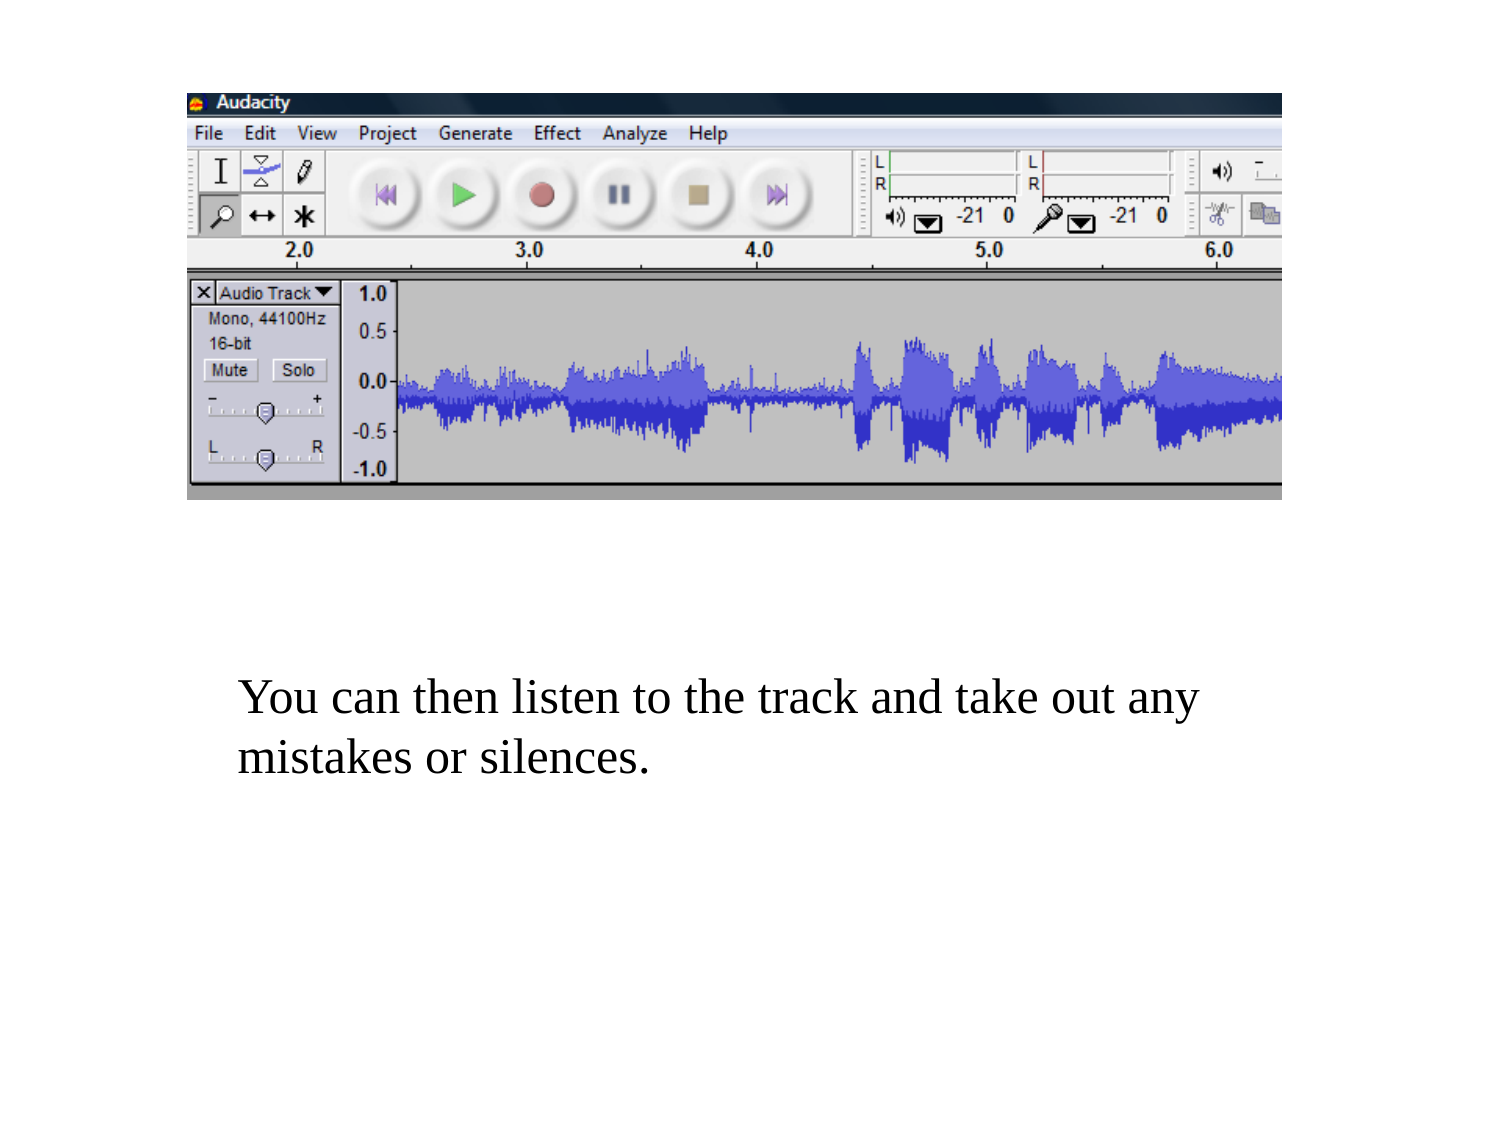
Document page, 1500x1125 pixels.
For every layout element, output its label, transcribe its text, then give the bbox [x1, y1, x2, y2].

text_box You can then listen to the track and take out any mistakes or silences. [222, 656, 1325, 791]
picture [187, 93, 1282, 501]
